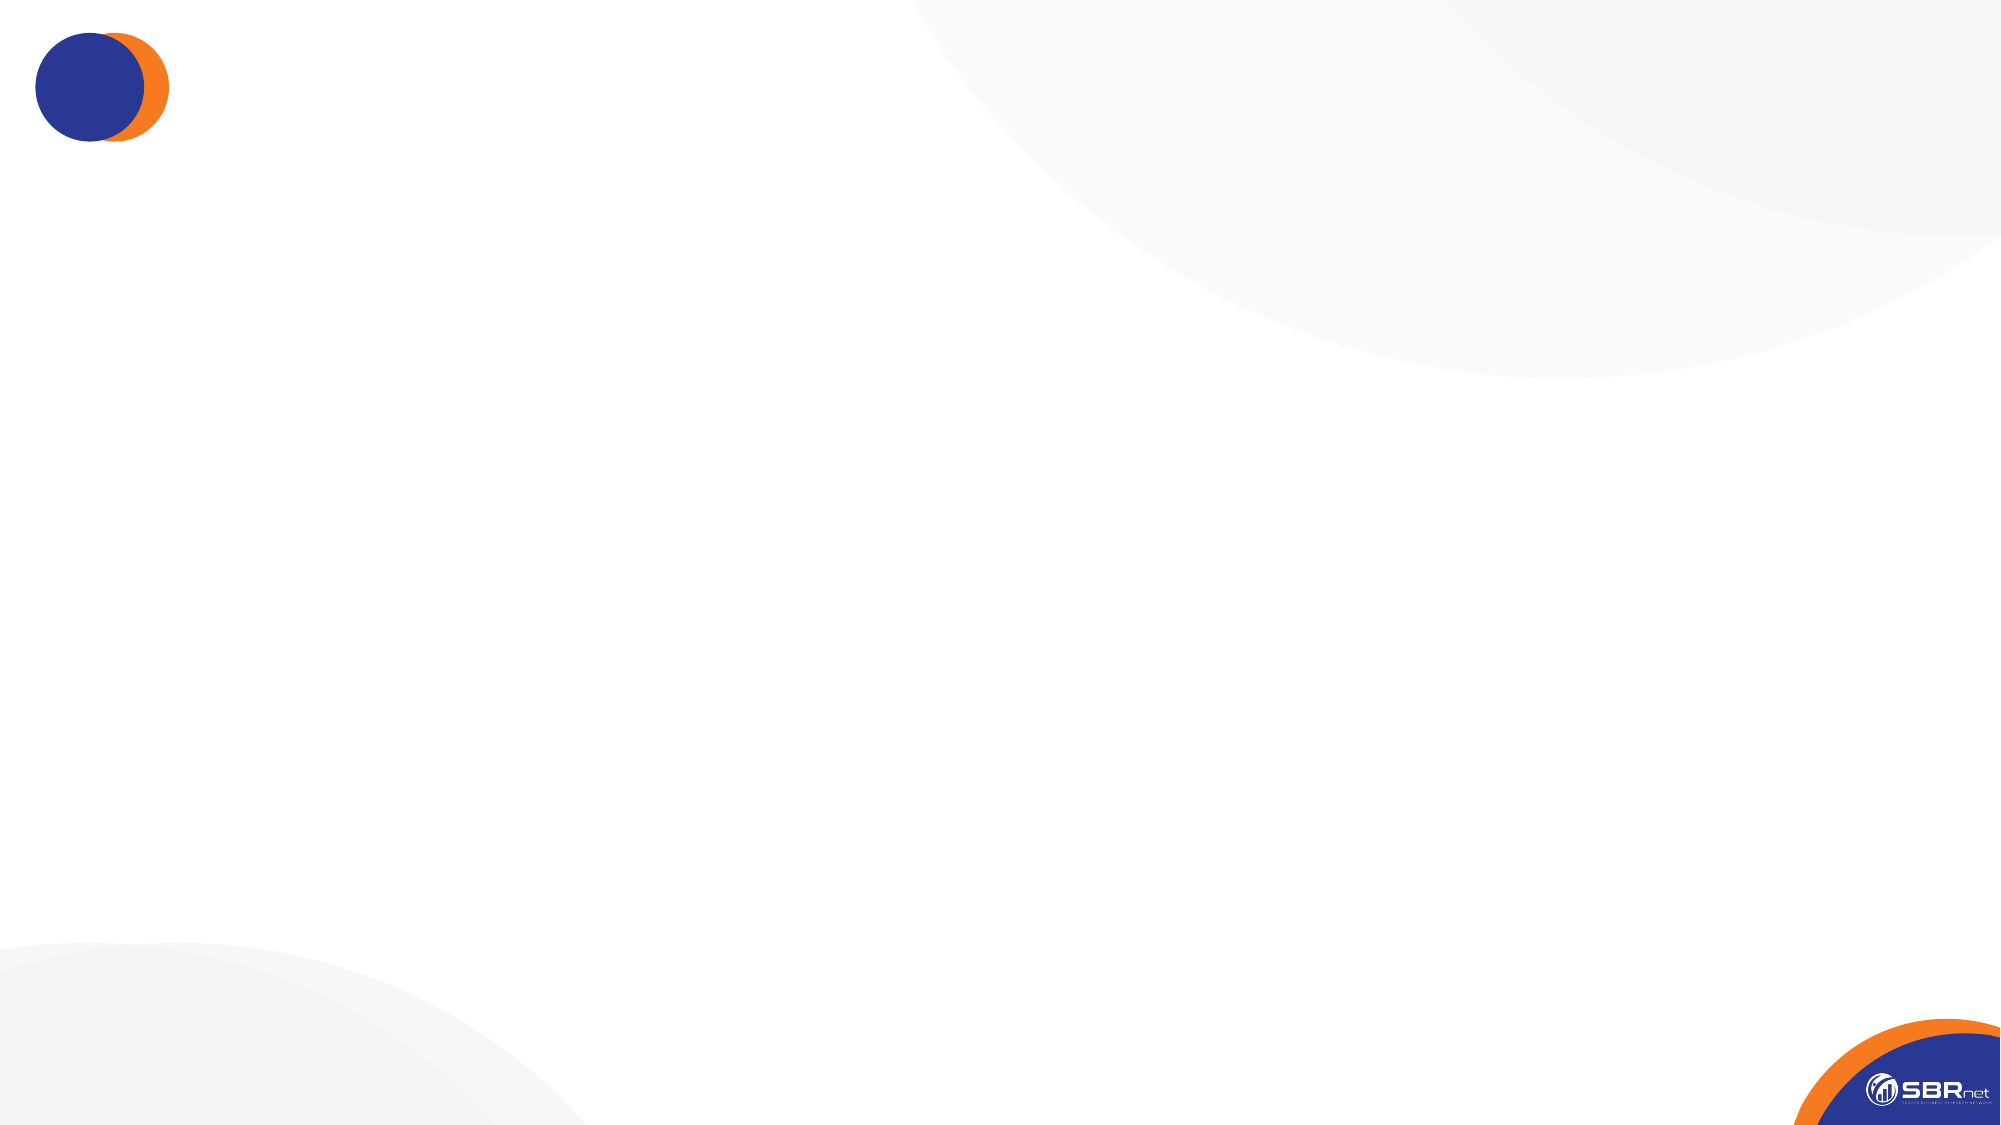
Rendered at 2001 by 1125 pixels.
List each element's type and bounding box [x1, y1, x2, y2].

picture [1866, 1073, 1992, 1106]
